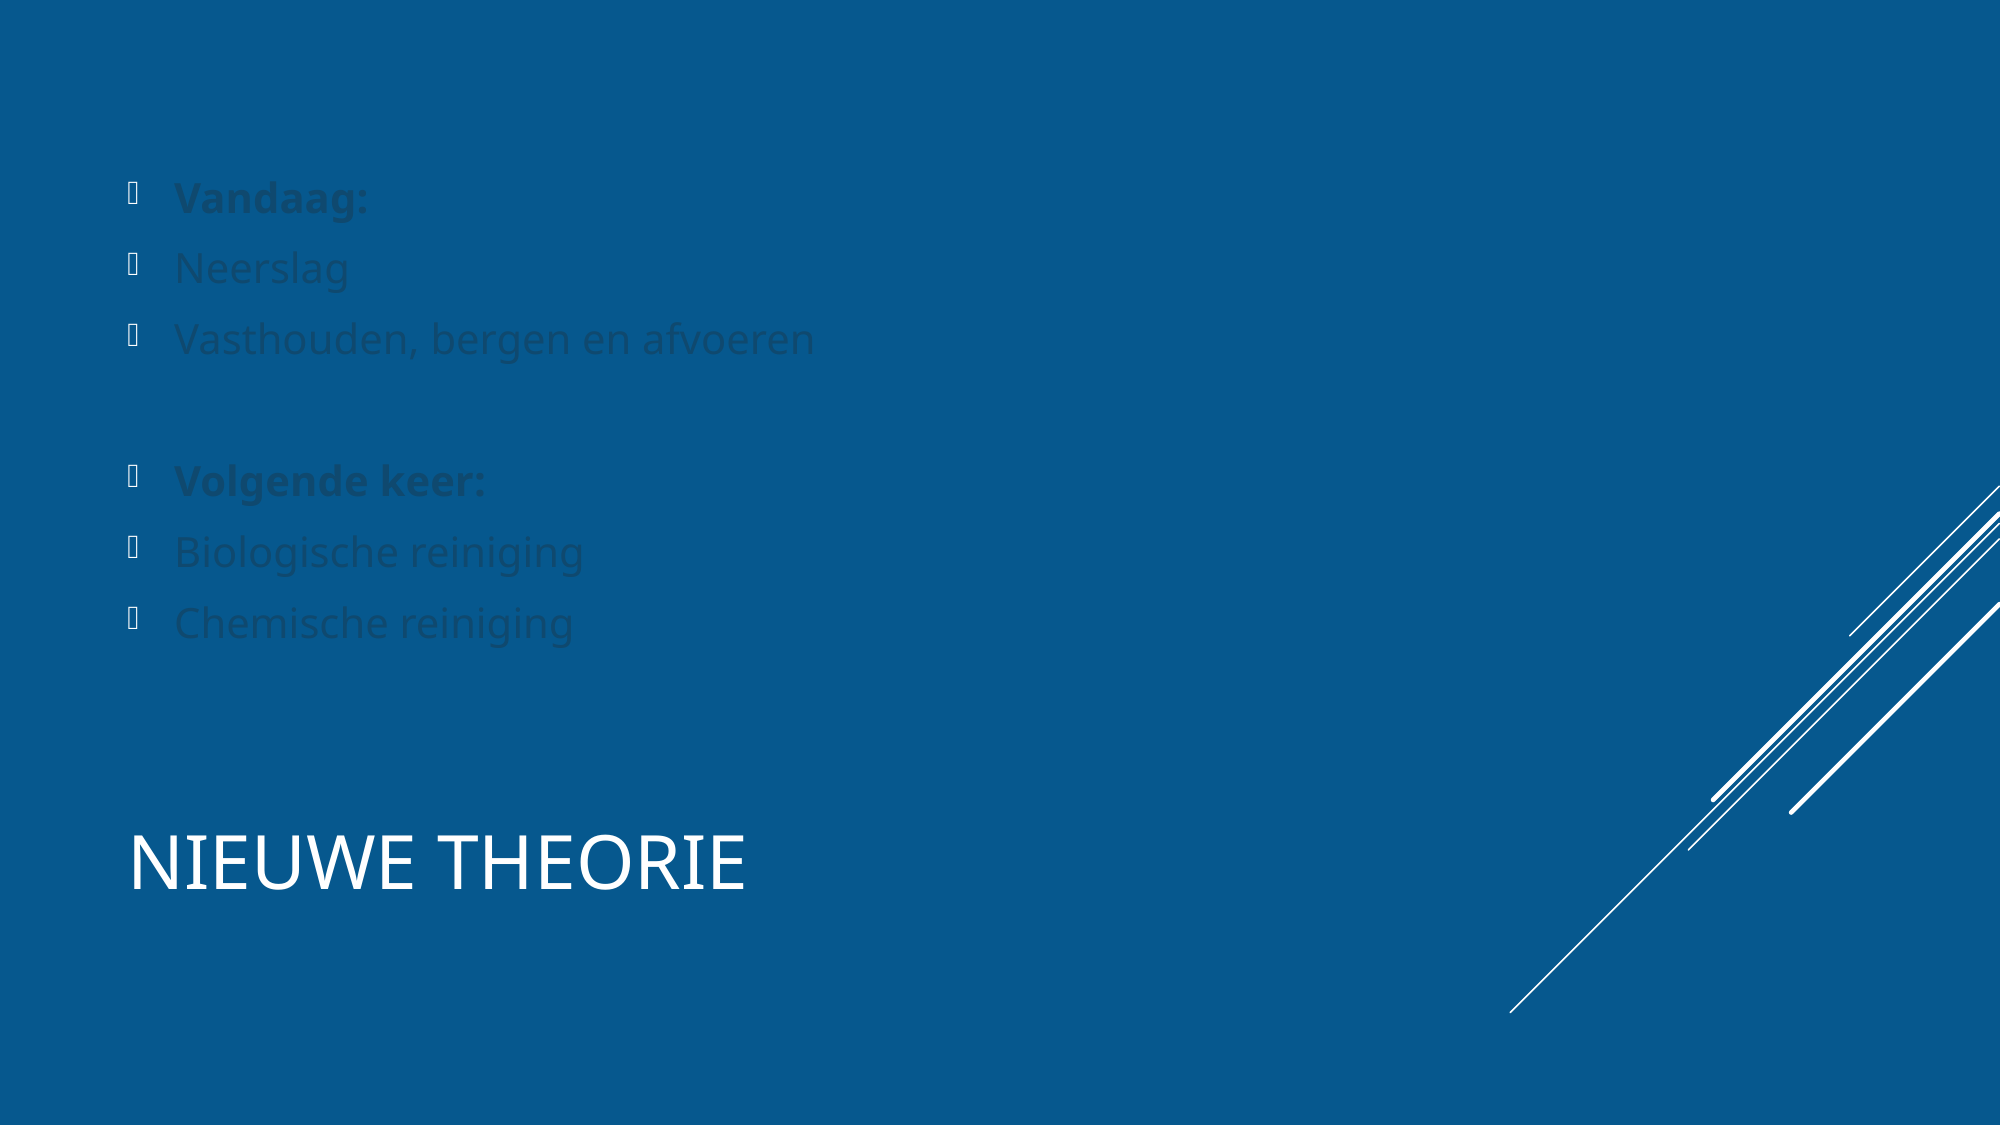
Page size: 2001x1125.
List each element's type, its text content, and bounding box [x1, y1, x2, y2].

title Nieuwe Theorie [112, 736, 1513, 984]
list Vandaag: Neerslag Vasthouden, bergen en afvoeren Volgende keer: Biologische reiniging Chemische reiniging [112, 112, 1513, 706]
